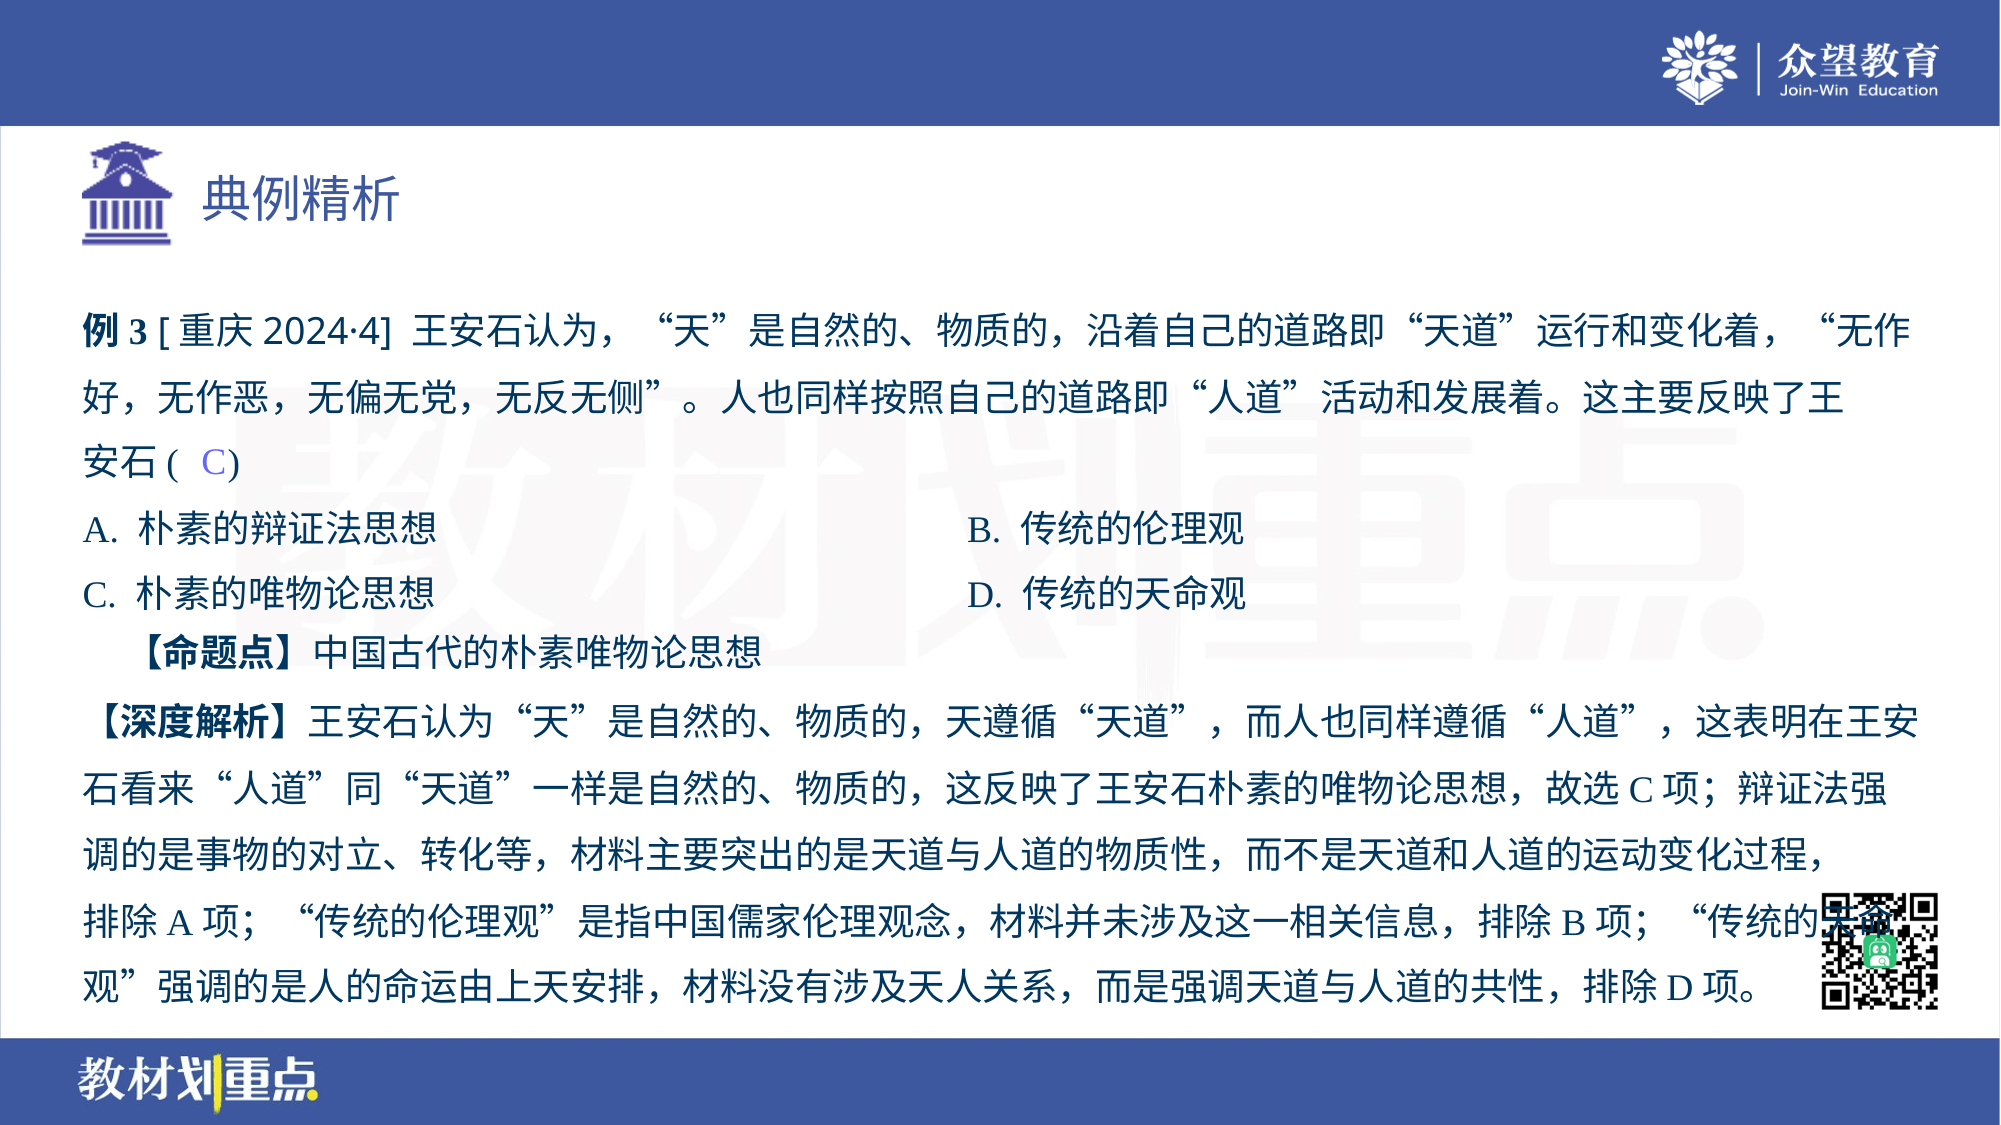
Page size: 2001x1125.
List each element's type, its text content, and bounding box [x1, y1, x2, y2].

text_box 【深度解析】王安石认为“天”是自然的、物质的，天遵循“天道”，而人也同样遵循“人道”，这表明在王安 石看来“人道”同“天道”一样是自然的、物质的，这反映了王安石朴素的唯物论思想，故选C项；辩证法强 调的是事物的对立、转化等，材料主要突出的是天道与人道的物质性，而不是天道和人道的运动变化过程， 排除A项；“传统的伦理观”是指中国儒家伦理观念，材料并未涉及这一相关信息，排除B项；“传统的天命 观”强调的是人的命运由上天安排，材料没有涉及天人关系，而是强调天道与人道的共性，排除D项。 [82, 676, 1817, 1002]
text_box A. 朴素的辩证法思想 B. 传统的伦理观 C. 朴素的唯物论思想 D. 传统的天命观 [82, 483, 1817, 608]
text_box 例3 [重庆2024·4] 王安石认为，“天”是自然的、物质的，沿着自己的道路即“天道”运行和变化着，“无作 好，无作恶，无偏无党，无反无侧”。人也同样按照自己的道路即“人道”活动和发展着。这主要反映了王 安石( ) [82, 285, 1817, 476]
text_box 【命题点】中国古代的朴素唯物论思想 [82, 609, 1817, 668]
picture [0, 0, 2000, 1125]
text_box C [187, 417, 240, 476]
